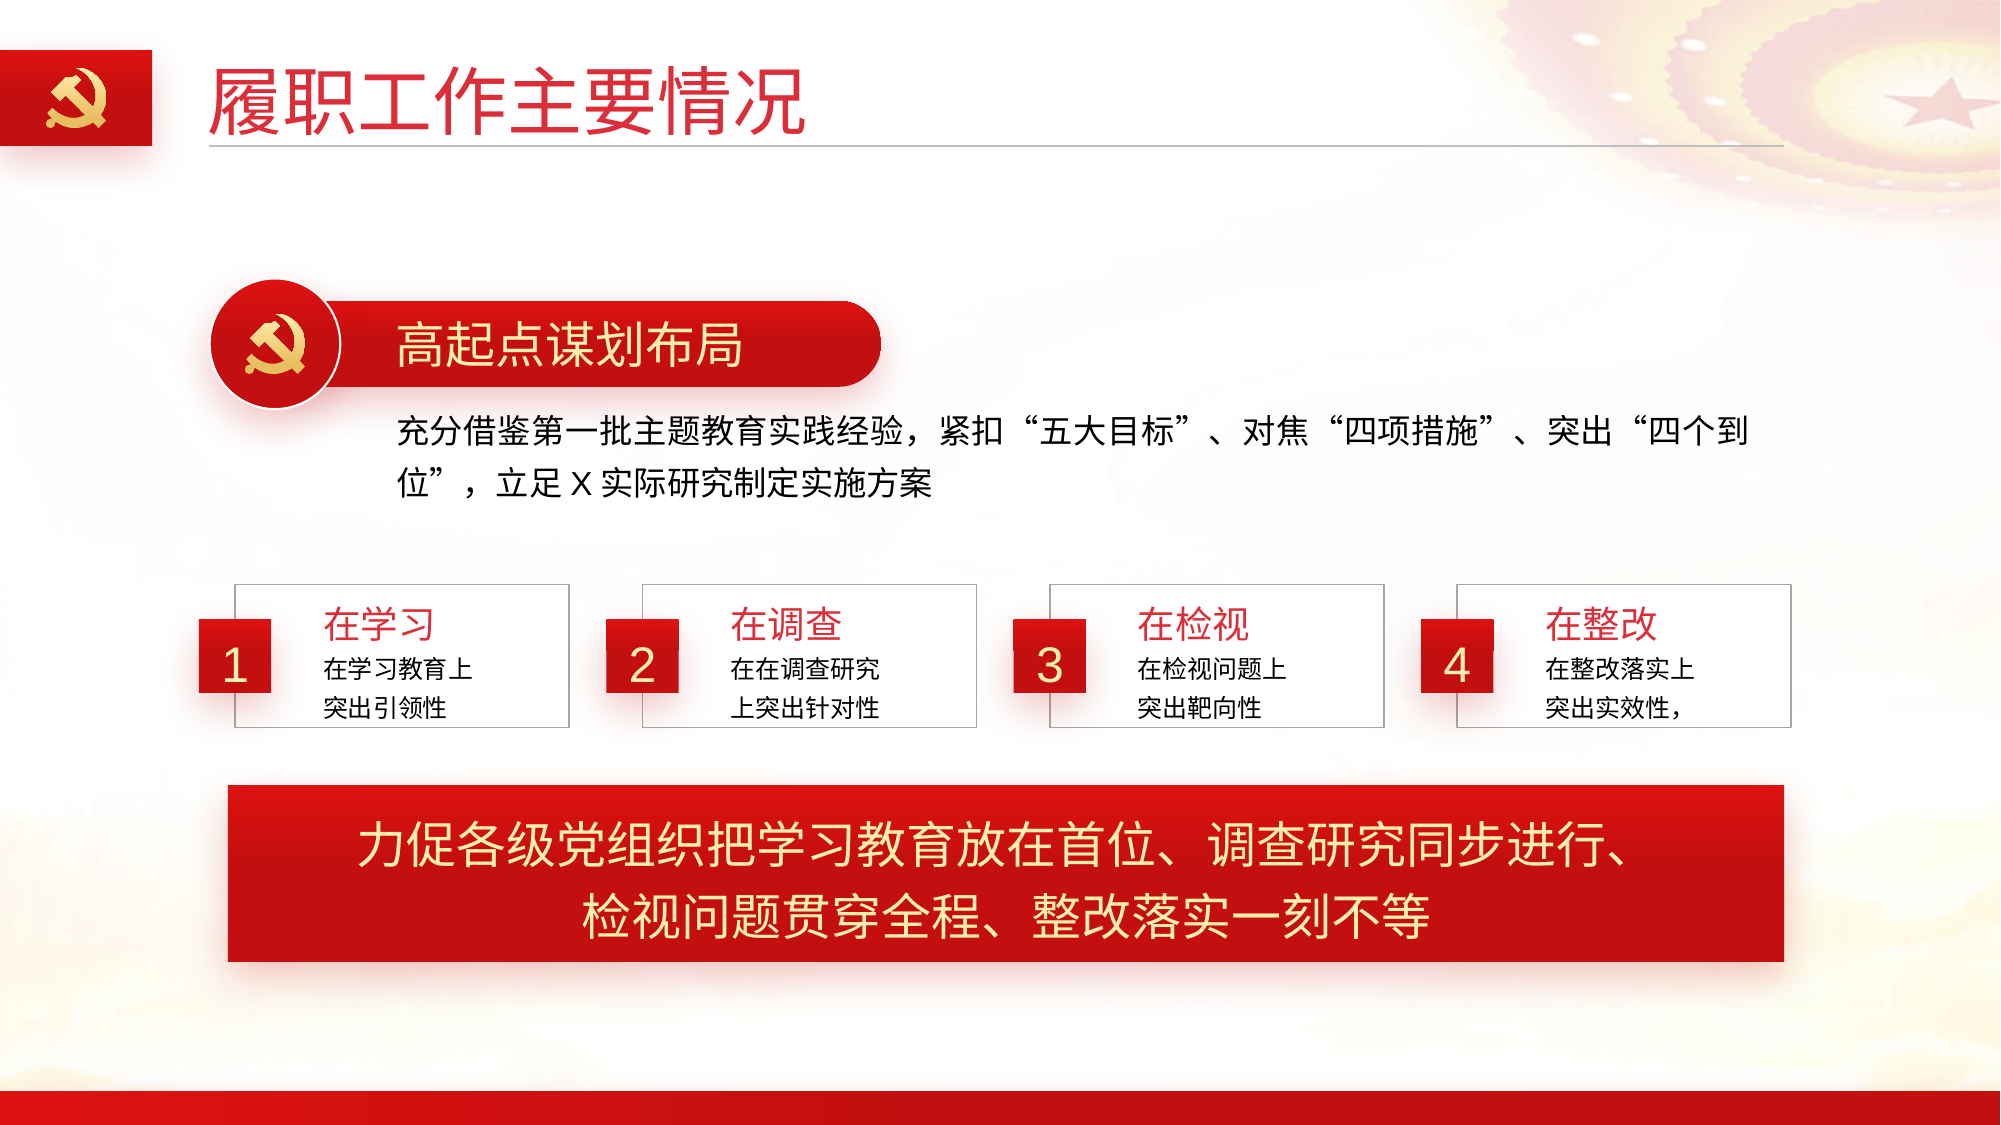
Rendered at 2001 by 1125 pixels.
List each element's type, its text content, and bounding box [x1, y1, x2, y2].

text_box 2 [605, 619, 680, 693]
text_box 在检视问题上突出靶向性 [1123, 636, 1323, 730]
text_box [1457, 584, 1530, 728]
text_box 在在调查研究上突出针对性 [715, 636, 916, 730]
text_box 在整改落实上突出实效性， [1530, 636, 1730, 730]
text_box [244, 313, 306, 375]
text_box 1 [198, 619, 272, 693]
text_box 在检视 [1123, 584, 1302, 654]
text_box 充分借鉴第一批主题教育实践经验，紧扣“五大目标”、对焦“四项措施”、突出“四个到位”，立足X实际研究制定实施方案 [381, 391, 1765, 510]
text_box 在整改 [1530, 584, 1710, 654]
text_box 在调查 [715, 584, 895, 654]
text_box [45, 67, 107, 129]
text_box 履职工作主要情况 [193, 29, 832, 152]
text_box [0, 1091, 2000, 1125]
text_box 3 [1013, 619, 1100, 723]
text_box [895, 584, 977, 728]
text_box 在学习 [308, 584, 488, 654]
text_box 高起点谋划布局 [336, 299, 883, 388]
text_box [1302, 584, 1384, 728]
text_box [1710, 584, 1792, 728]
text_box [488, 584, 570, 728]
picture [0, 0, 2000, 1091]
text_box [208, 277, 342, 411]
text_box [235, 584, 308, 728]
text_box [1049, 584, 1123, 728]
text_box 在学习教育上突出引领性 [308, 636, 508, 730]
text_box 4 [1420, 619, 1502, 717]
text_box [642, 584, 715, 728]
text_box 力促各级党组织把学习教育放在首位、调查研究同步进行、 检视问题贯穿全程、整改落实一刻不等 [227, 784, 1785, 962]
text_box [0, 49, 153, 147]
